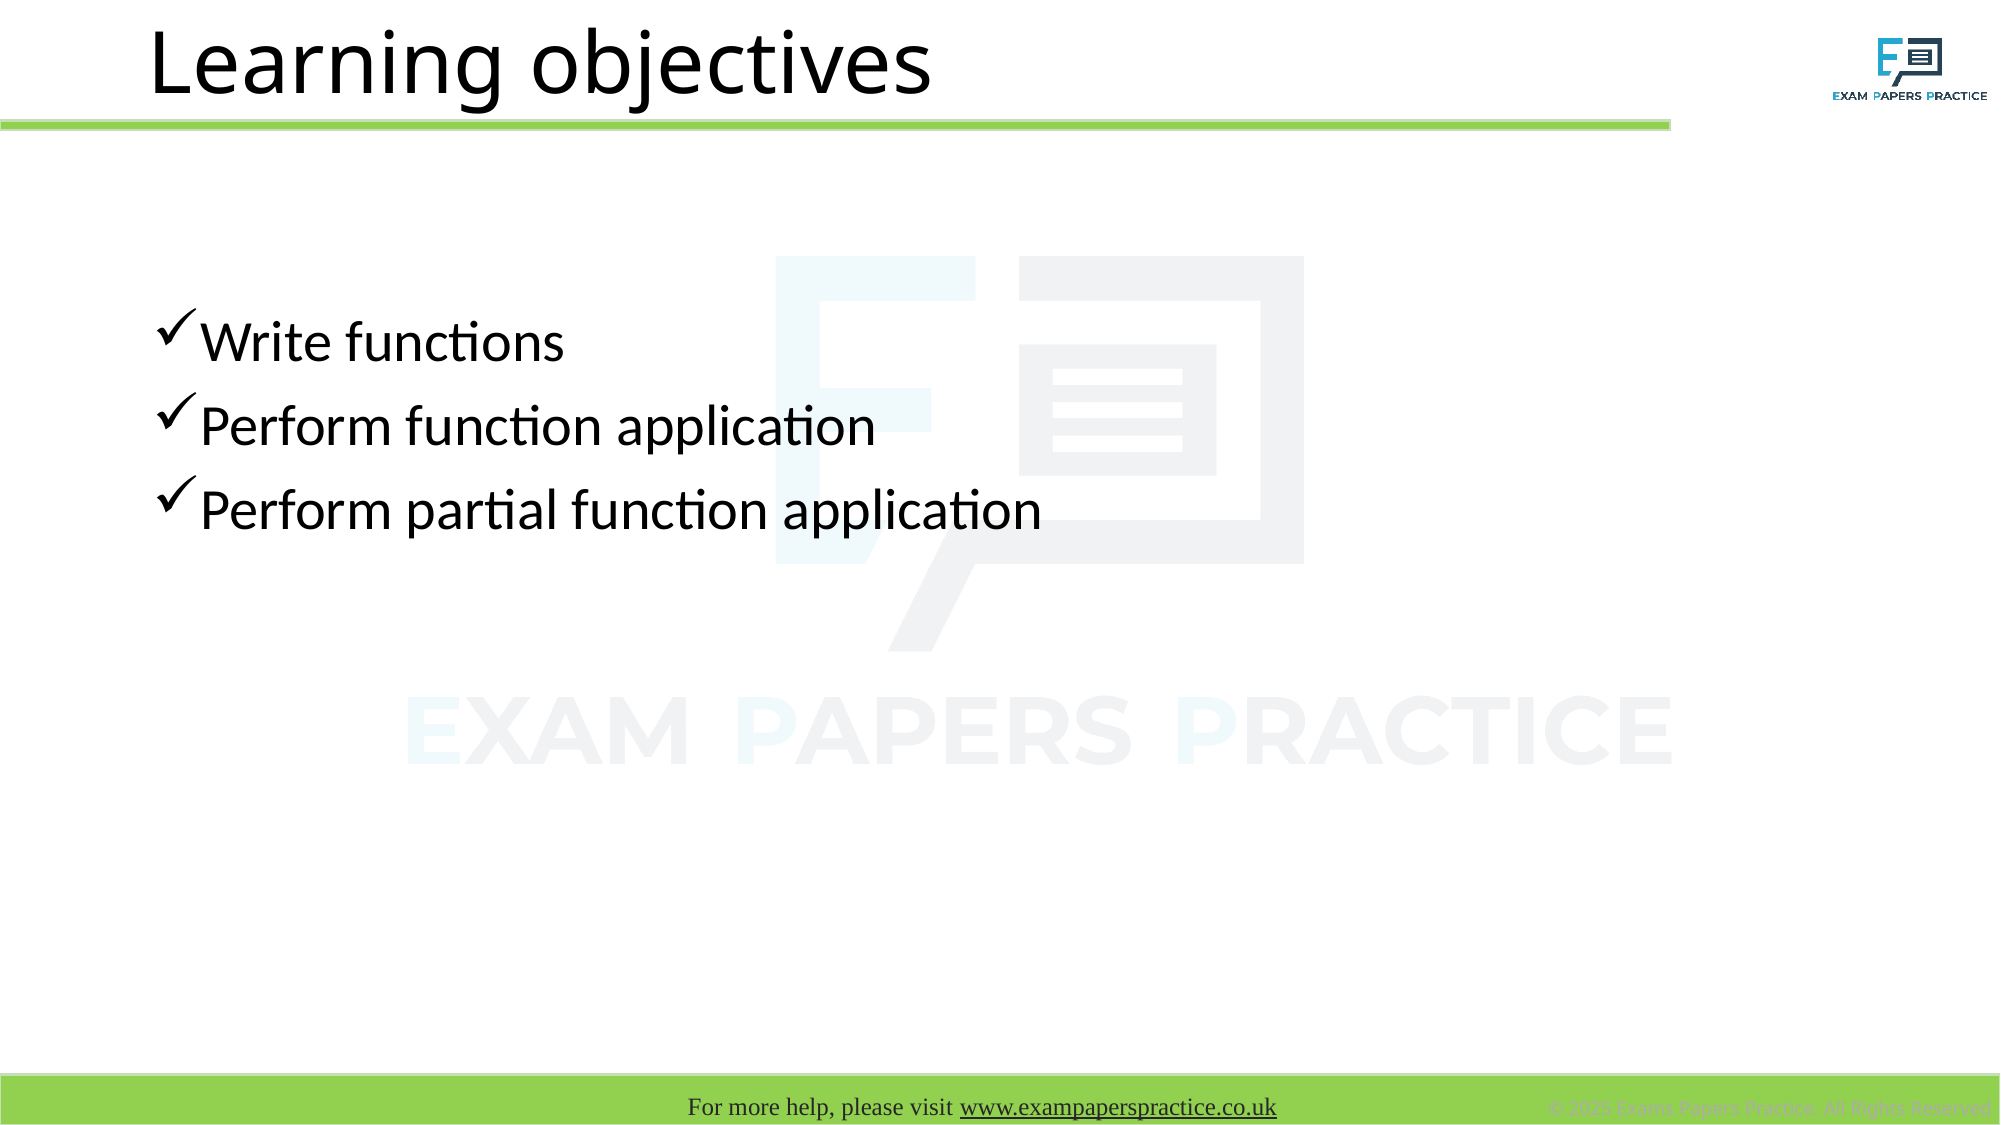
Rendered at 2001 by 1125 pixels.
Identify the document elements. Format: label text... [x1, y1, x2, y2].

title Learning objectives [132, 11, 1858, 121]
list Write functions Perform function application Perform partial function application [137, 304, 1863, 1018]
